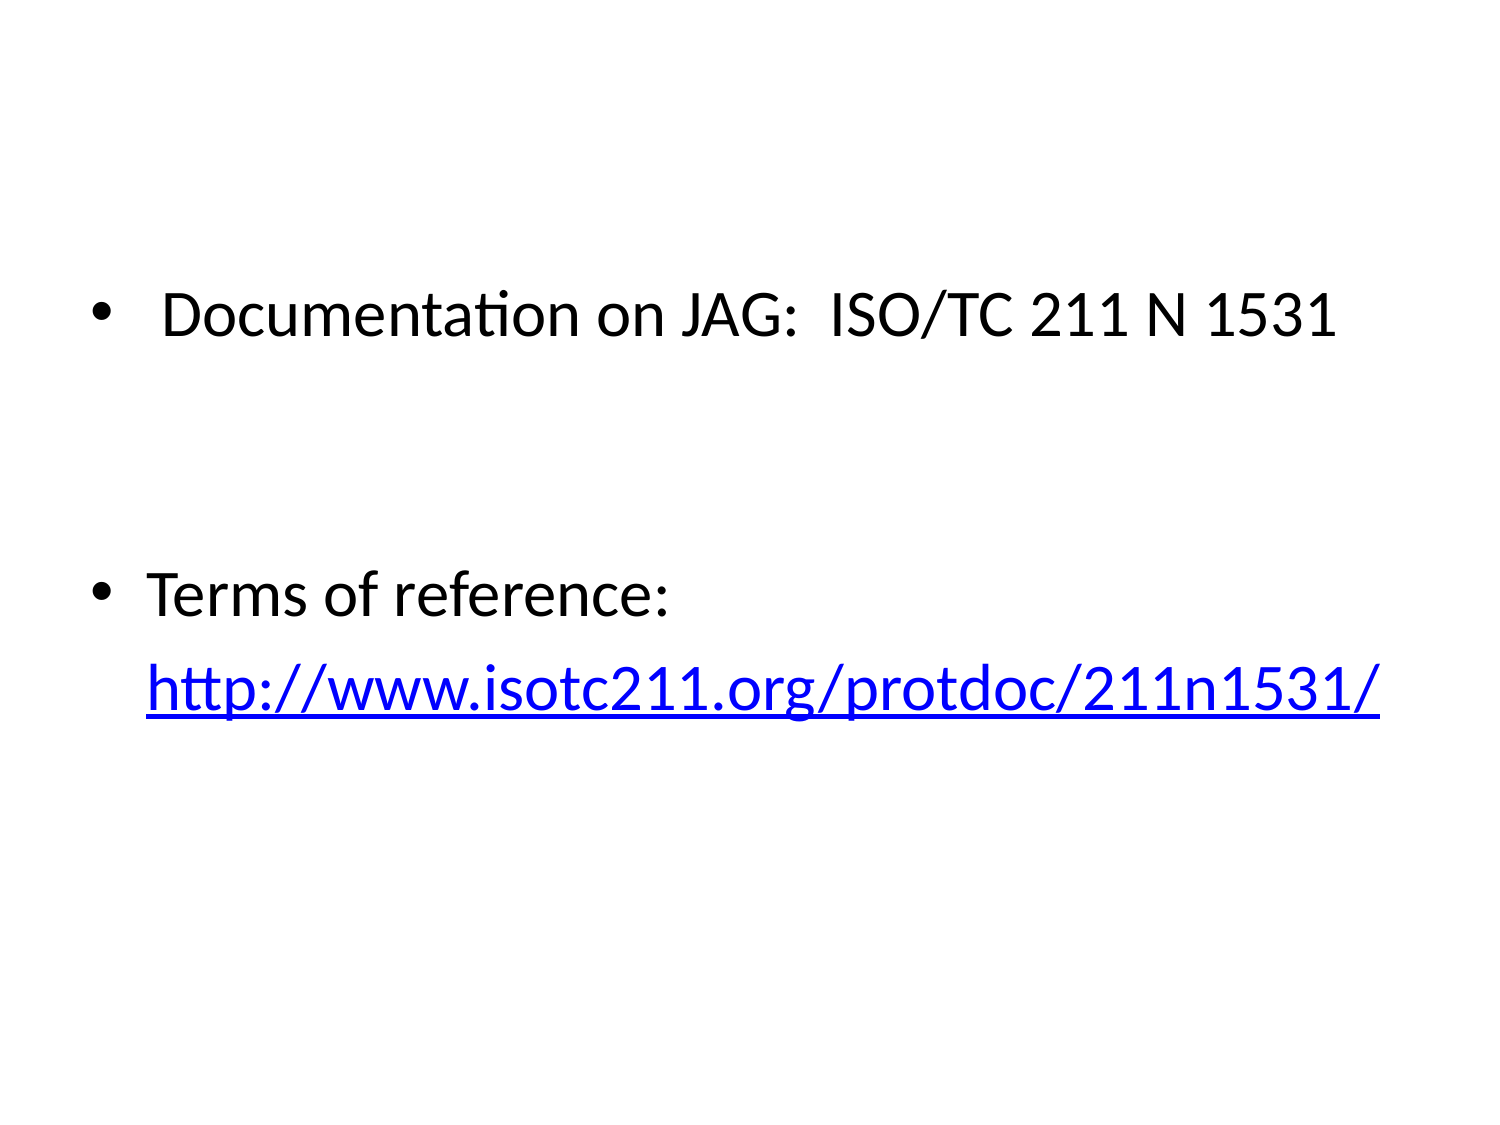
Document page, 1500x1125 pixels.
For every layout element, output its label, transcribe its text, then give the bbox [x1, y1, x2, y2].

list Documentation on JAG: ISO/TC 211 N 1531 Terms of reference: http://www.isotc211.org/protdoc/211n1531/ [75, 262, 1425, 1005]
